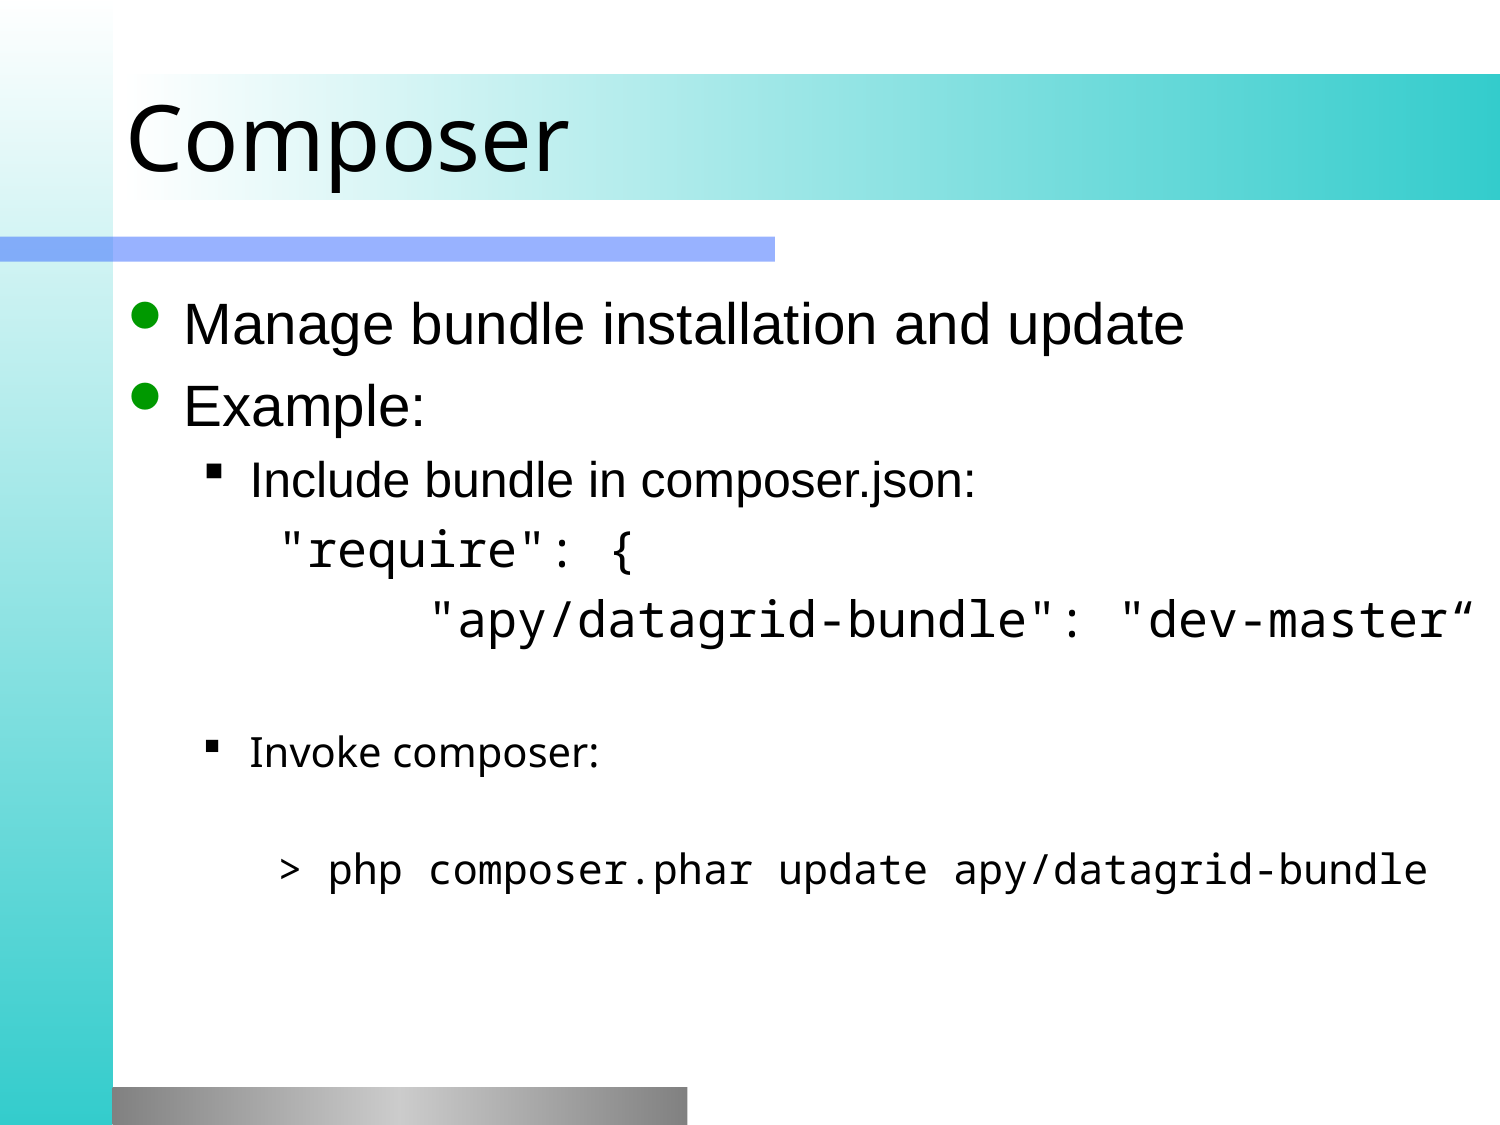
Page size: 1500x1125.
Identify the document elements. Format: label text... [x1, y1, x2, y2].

title Composer [110, 40, 1386, 229]
list Manage bundle installation and update Example: Include bundle in composer.json: "require": { "apy/datagrid-bundle": "dev-master“ Invoke composer: > php composer.phar update apy/datagrid-bundle [112, 278, 1500, 1073]
